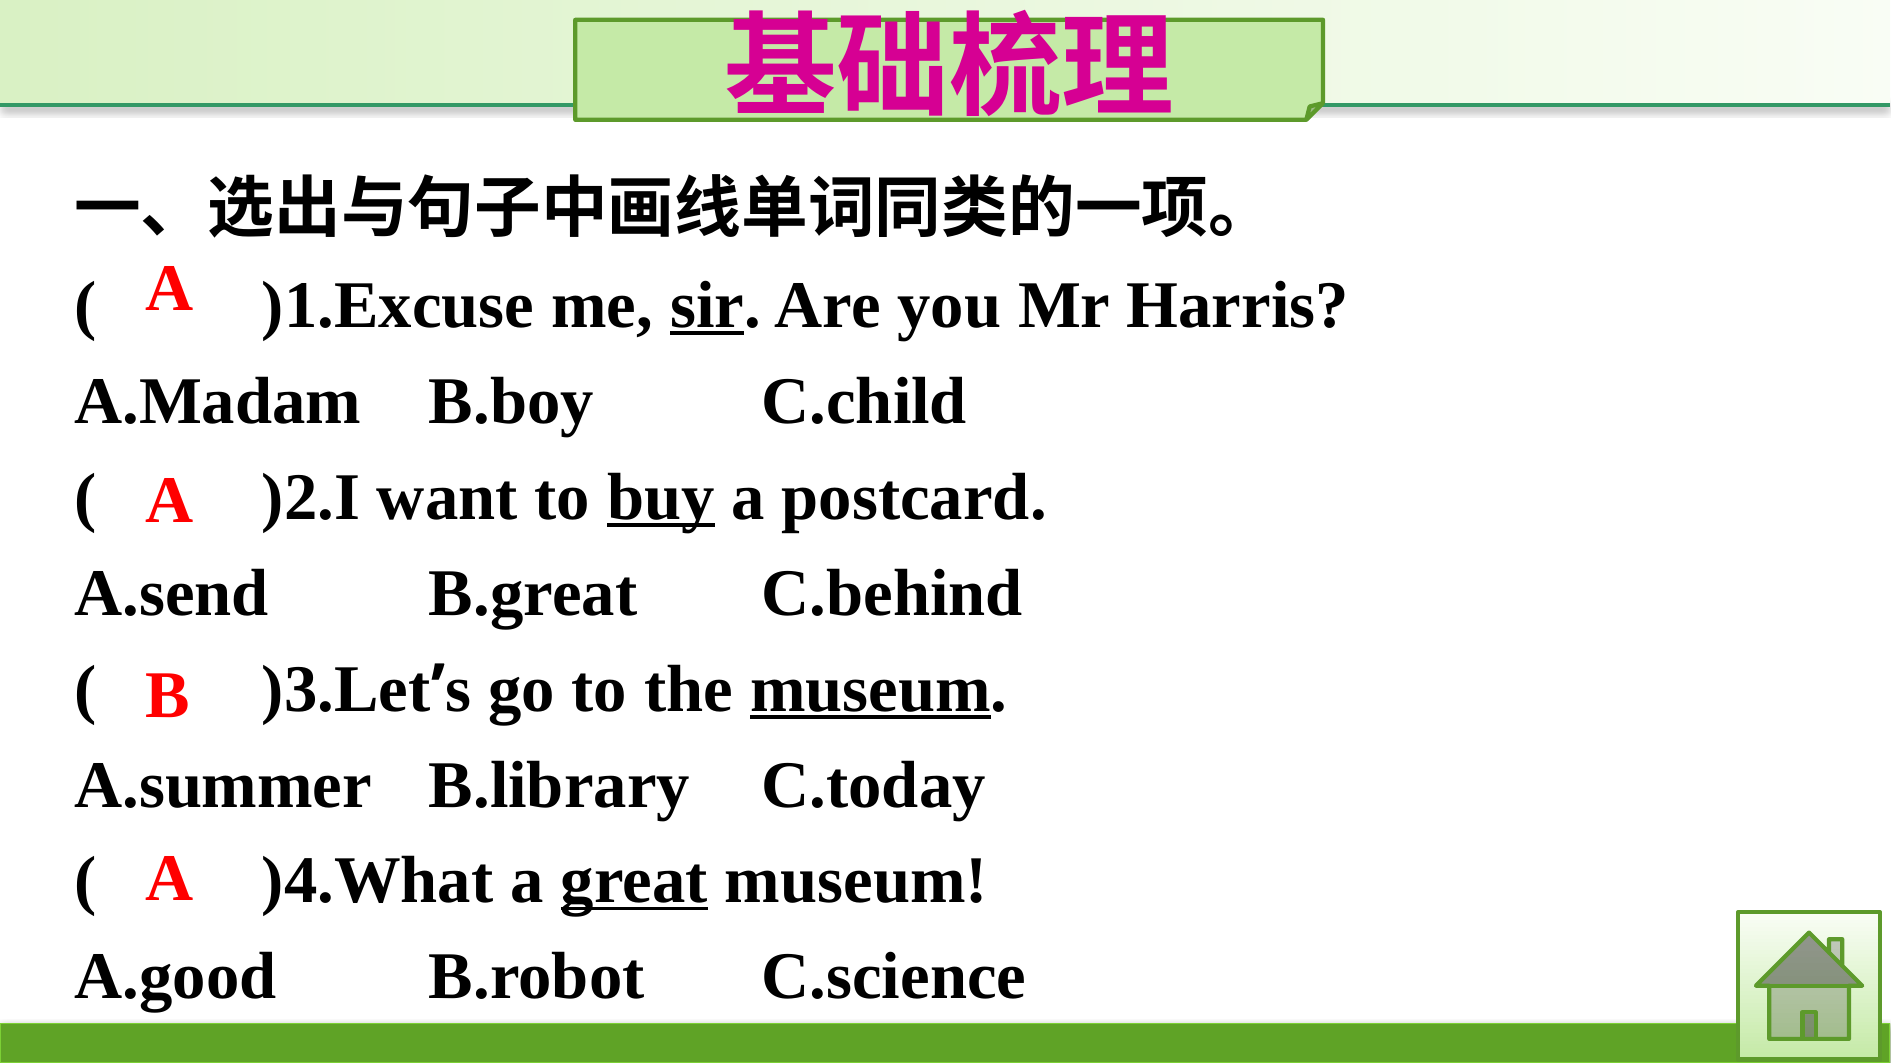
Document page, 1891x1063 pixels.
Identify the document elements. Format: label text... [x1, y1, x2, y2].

text_box B [130, 643, 205, 738]
text_box 基础梳理 [573, 17, 1326, 122]
text_box 一、选出与句子中画线单词同类的一项。 ( )1.Excuse me, sir. Are you Mr Harris? A.Madam B.boy C.child ( )2.I want to buy a postcard. A.send B.great C.behind ( )3.Let’s go to the museum. A.summer B.library C.today ( )4.What a great museum! A.good B.robot C.science [59, 141, 1833, 1020]
text_box A [130, 448, 209, 544]
text_box A [130, 826, 209, 922]
text_box A [130, 236, 209, 331]
